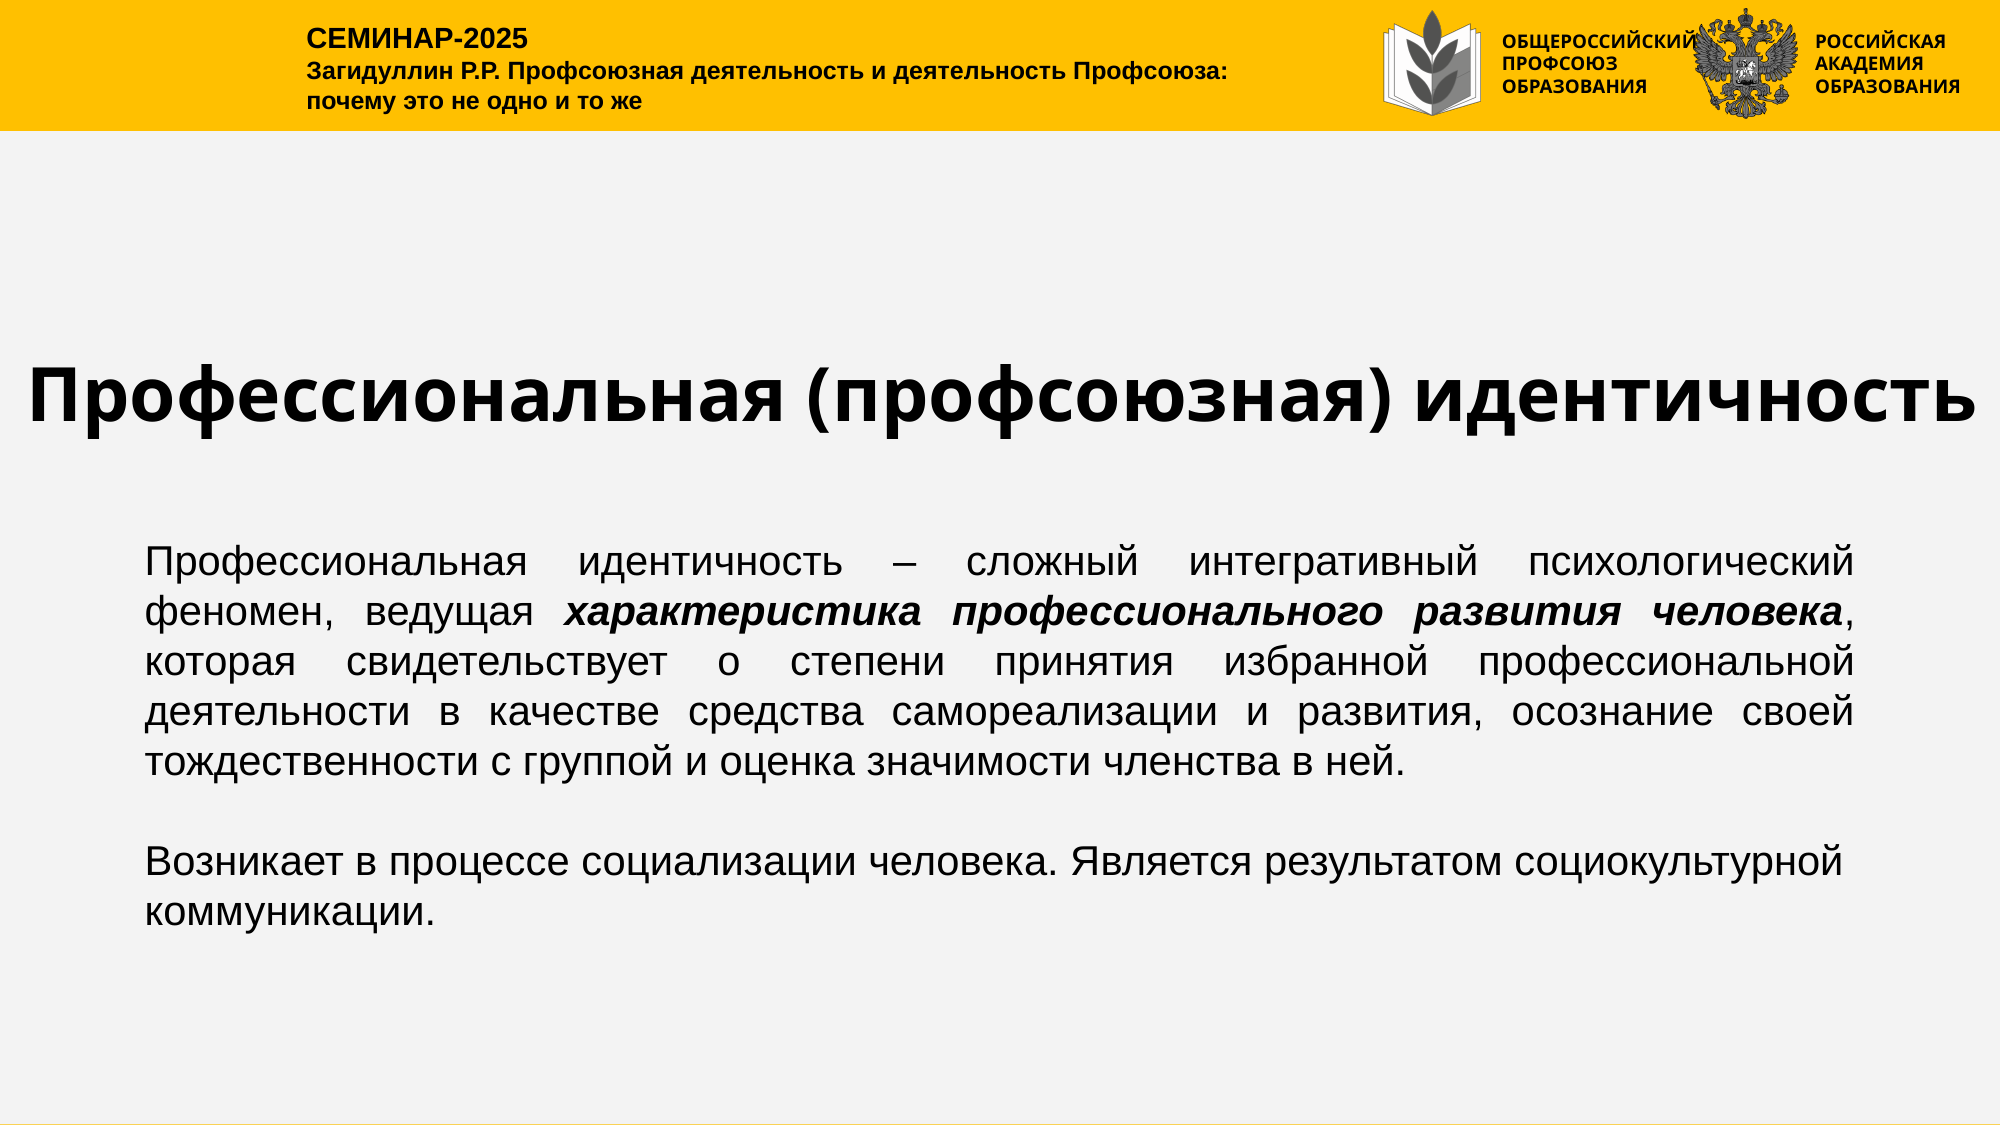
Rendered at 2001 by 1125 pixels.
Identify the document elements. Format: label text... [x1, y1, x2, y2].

text_box Профессиональная (профсоюзная) идентичность [2, 296, 2000, 498]
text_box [291, 8, 1990, 124]
text_box Профессиональная идентичность – сложный интегративный психологический феномен, ведущая характеристика профессионального развития человека, которая свидетельствует о степени принятия избранной профессиональной деятельности в качестве средства самореализации и развития, осознание своей тождественности с группой и оценка значимости членства в ней. Возникает в процессе социализации человека. Является результатом социокультурной коммуникации. [129, 526, 1870, 942]
